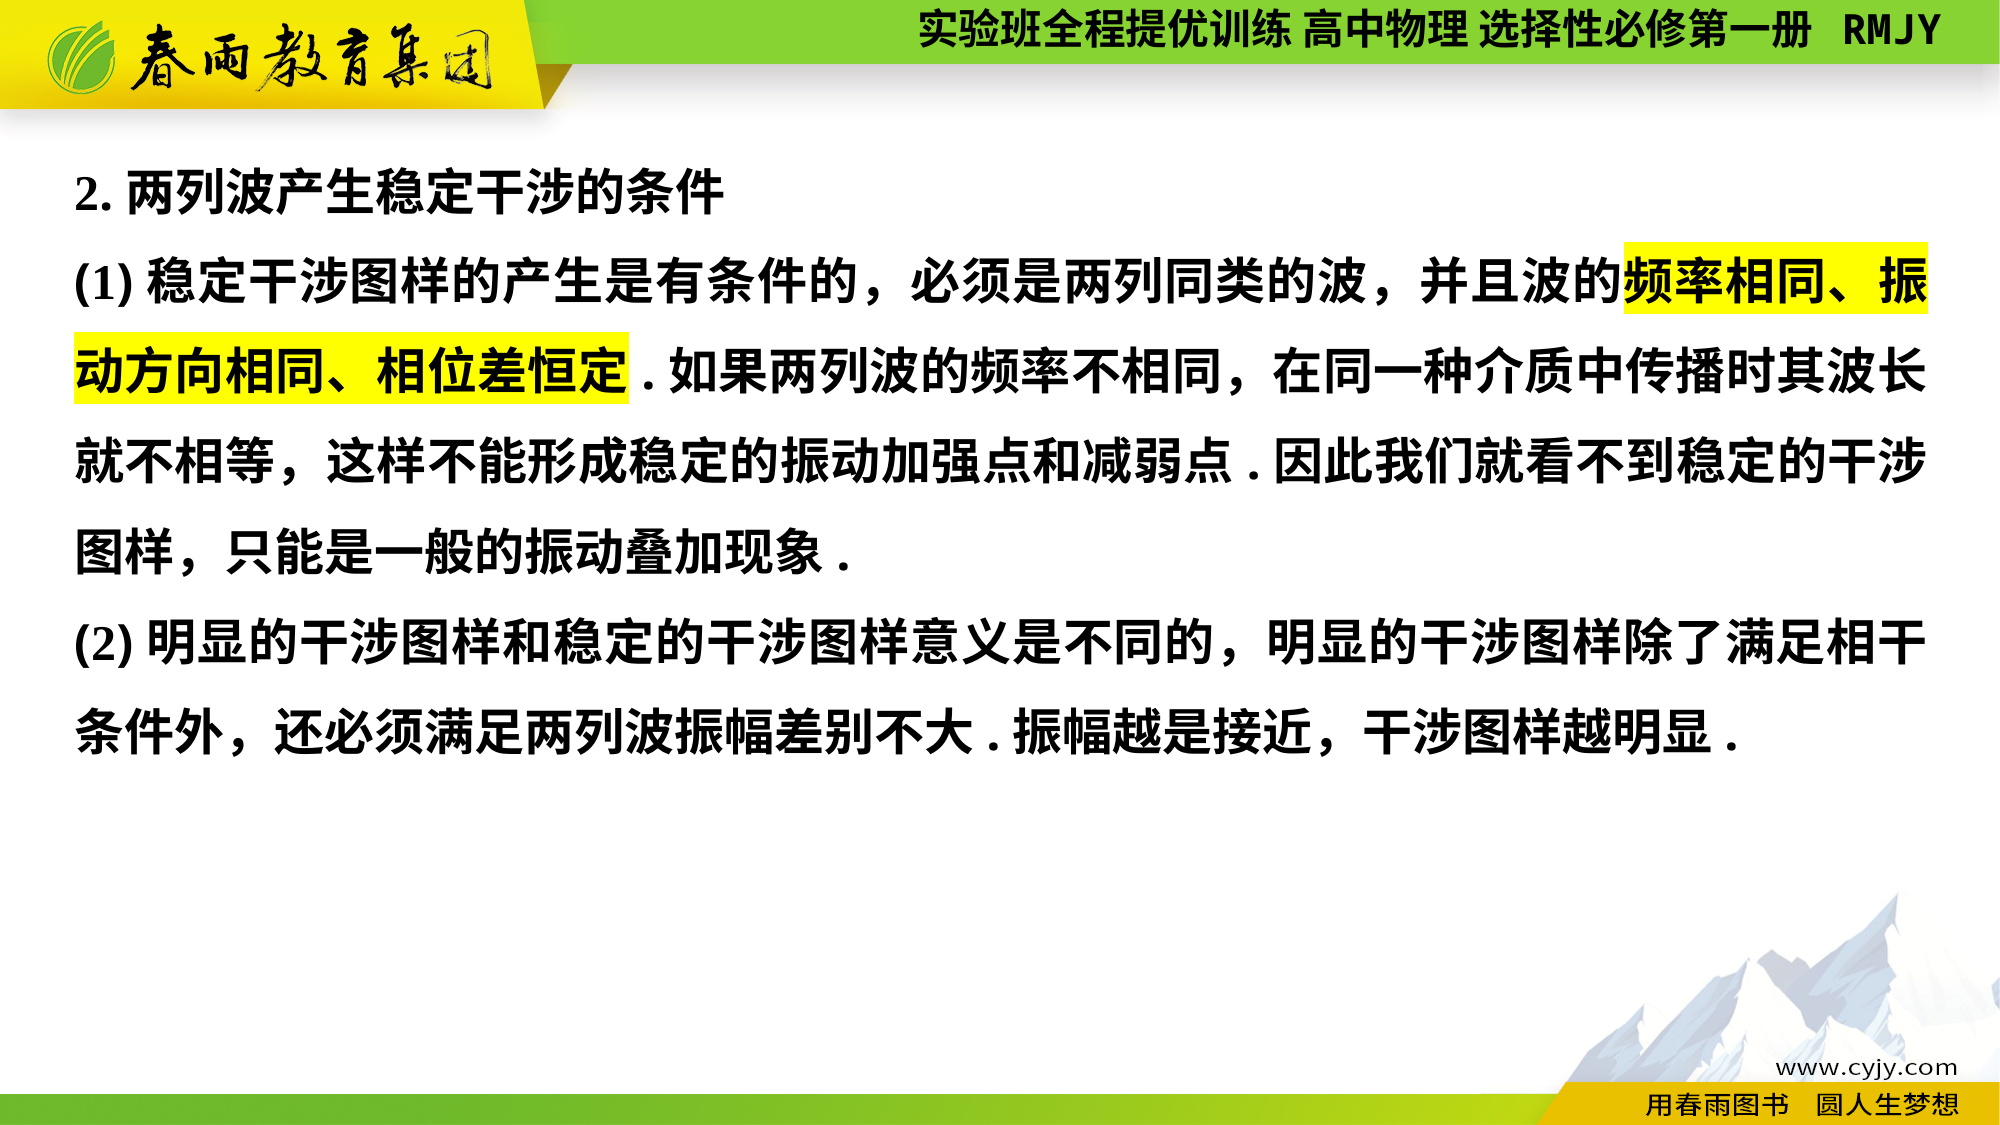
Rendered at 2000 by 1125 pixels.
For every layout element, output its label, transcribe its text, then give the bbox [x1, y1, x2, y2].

list 2.两列波产生稳定干涉的条件 (1)稳定干涉图样的产生是有条件的，必须是两列同类的波，并且波的频率相同、振动方向相同、相位差恒定.如果两列波的频率不相同，在同一种介质中传播时其波长就不相等，这样不能形成稳定的振动加强点和减弱点.因此我们就看不到稳定的干涉图样，只能是一般的振动叠加现象. (2)明显的干涉图样和稳定的干涉图样意义是不同的，明显的干涉图样除了满足相干条件外，还必须满足两列波振幅差别不大.振幅越是接近，干涉图样越明显. [59, 122, 1944, 763]
picture [0, 0, 2000, 1125]
